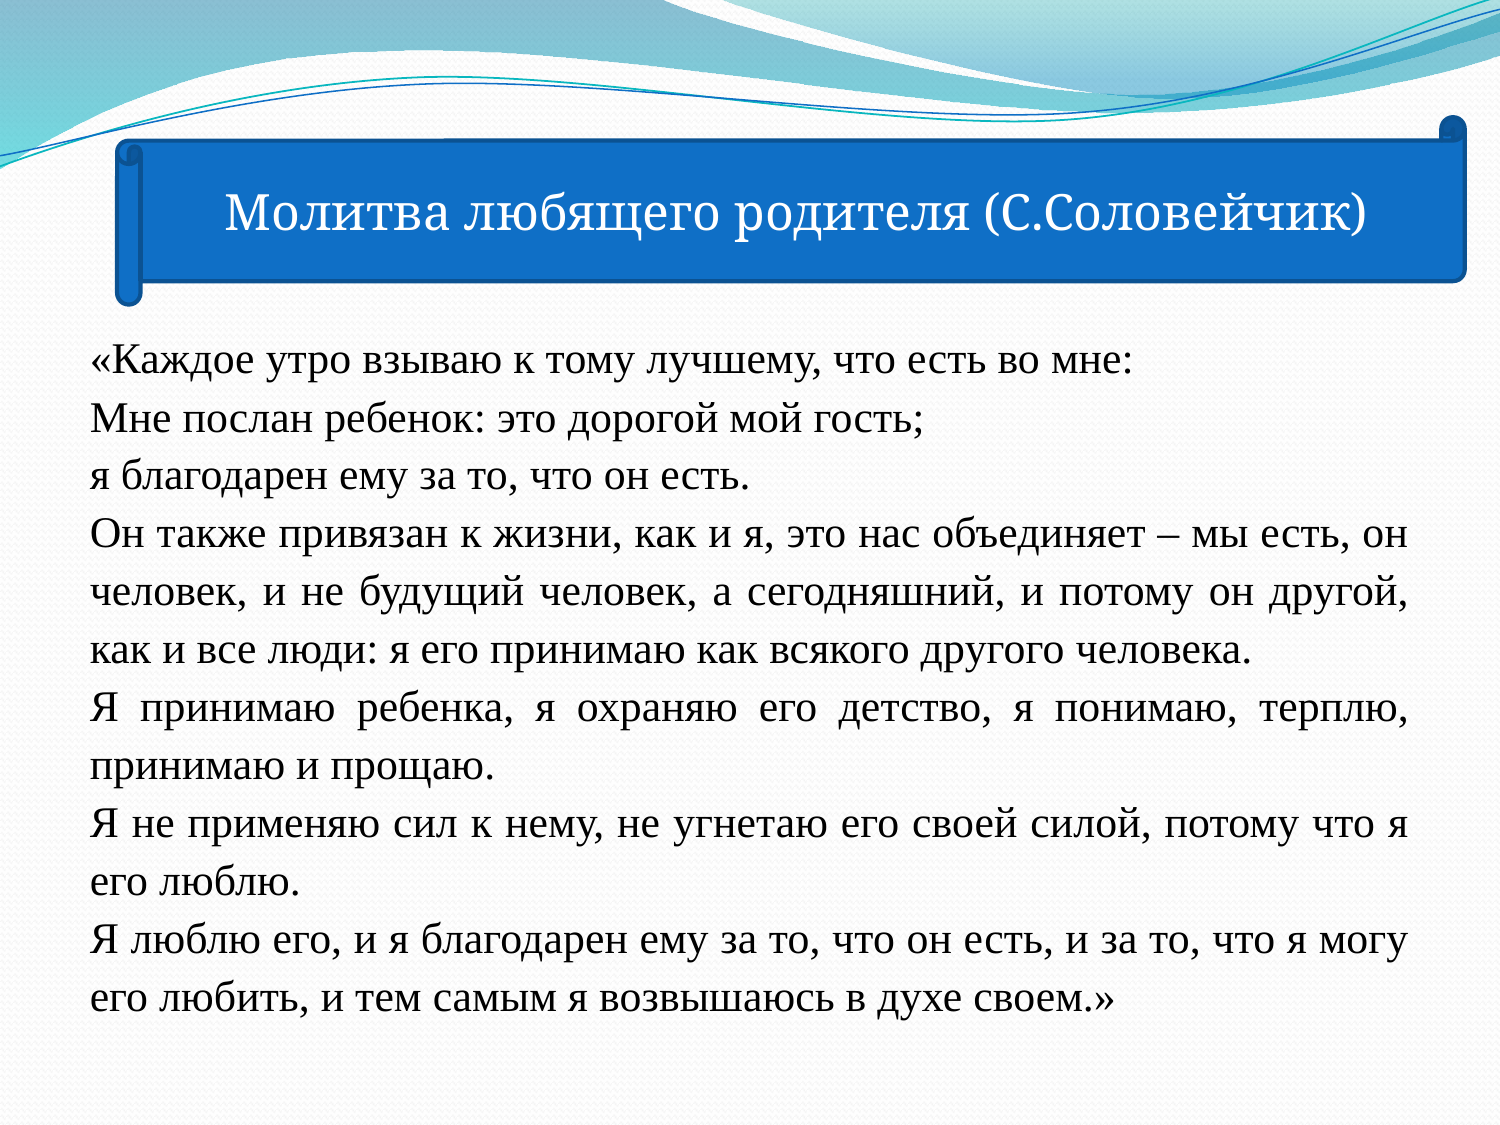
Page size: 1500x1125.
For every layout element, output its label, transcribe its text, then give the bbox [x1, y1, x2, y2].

list «Каждое утро взываю к тому лучшему, что есть во мне: Мне послан ребенок: это дорогой мой гость; я благодарен ему за то, что он есть. Он также привязан к жизни, как и я, это нас объединяет – мы есть, он человек, и не будущий человек, а сегодняшний, и потому он другой, как и все люди: я его принимаю как всякого другого человека. Я принимаю ребенка, я охраняю его детство, я понимаю, терплю, принимаю и прощаю. Я не применяю сил к нему, не угнетаю его своей силой, потому что я его люблю. Я люблю его, и я благодарен ему за то, что он есть, и за то, что я могу его любить, и тем самым я возвышаюсь в духе своем.» [75, 317, 1425, 1038]
text_box Молитва любящего родителя (С.Соловейчик) [114, 115, 1467, 307]
